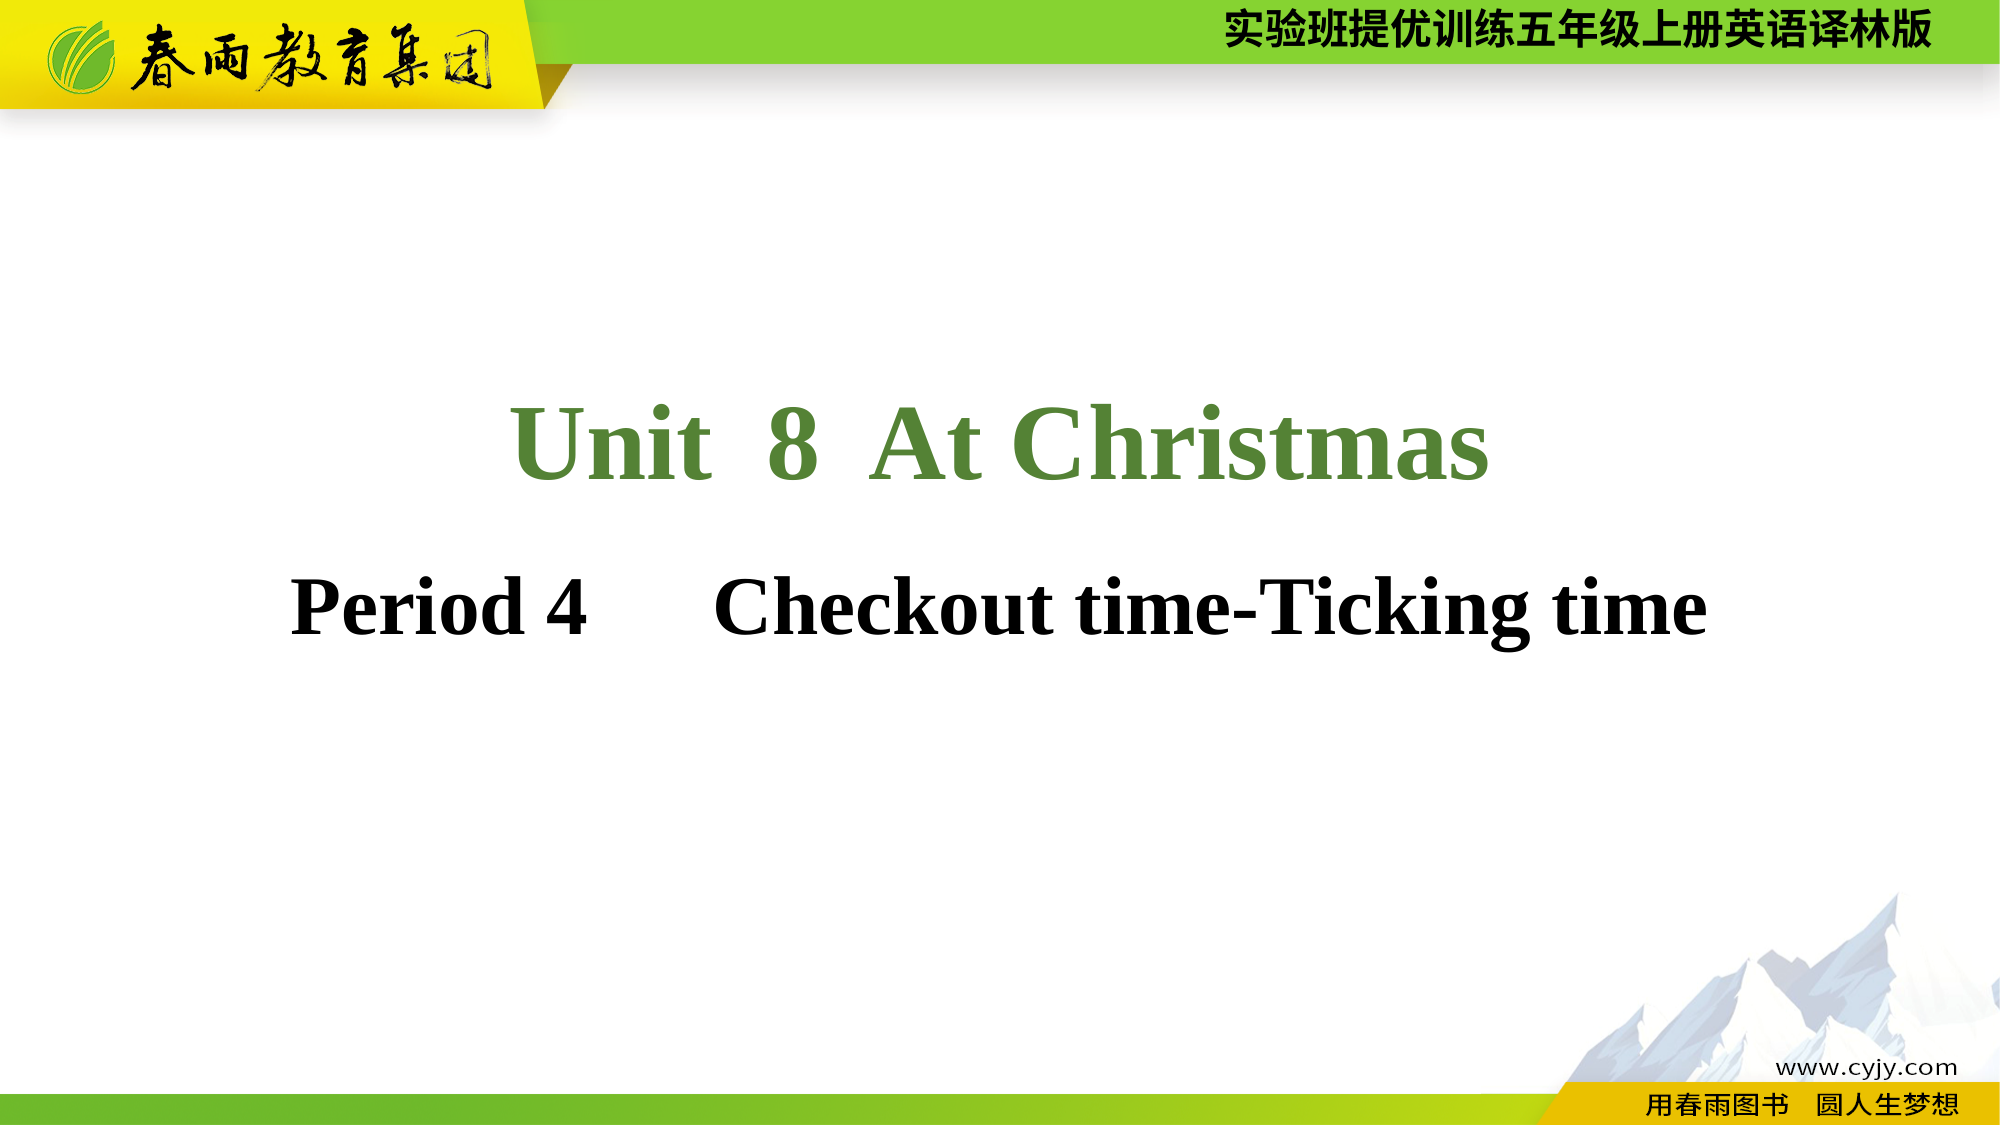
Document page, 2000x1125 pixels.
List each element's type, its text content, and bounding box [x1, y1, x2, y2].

text_box Unit 8 At Christmas Period 4 Checkout time-Ticking time [0, 298, 2000, 659]
picture [0, 659, 2000, 1125]
picture [0, 0, 2000, 298]
